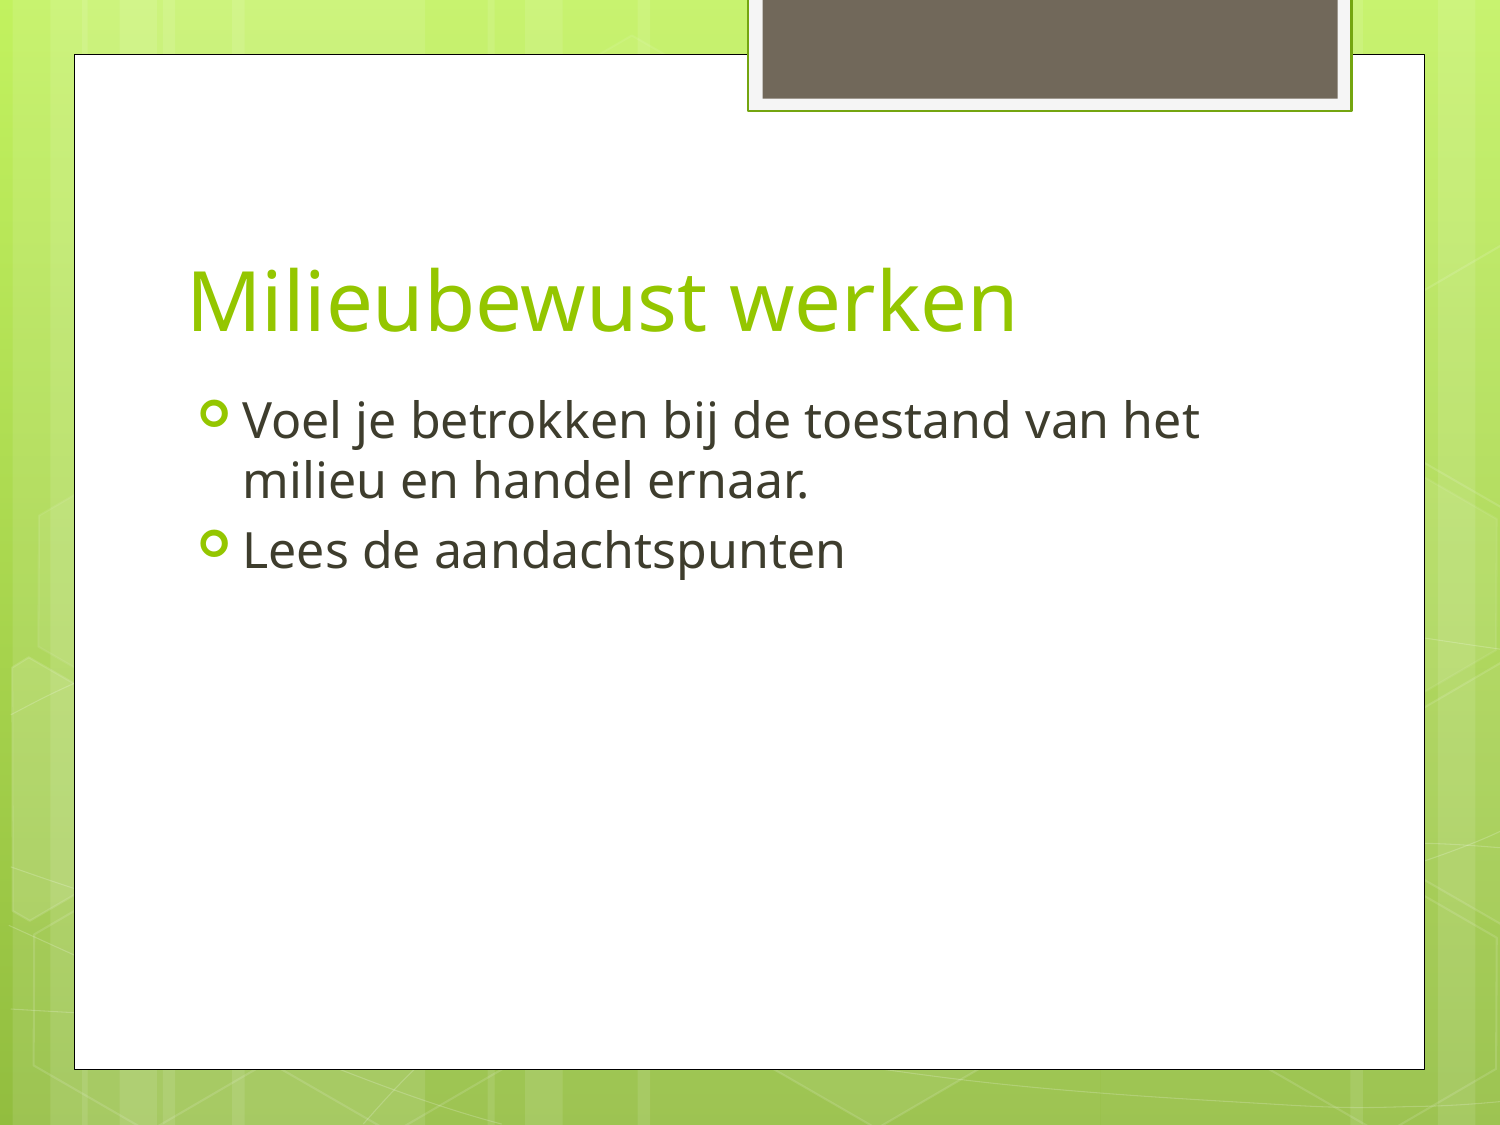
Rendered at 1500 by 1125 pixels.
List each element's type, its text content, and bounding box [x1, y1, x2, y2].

title Milieubewust werken [171, 168, 1324, 357]
list Voel je betrokken bij de toestand van het milieu en handel ernaar. Lees de aandachtspunten [171, 381, 1283, 957]
